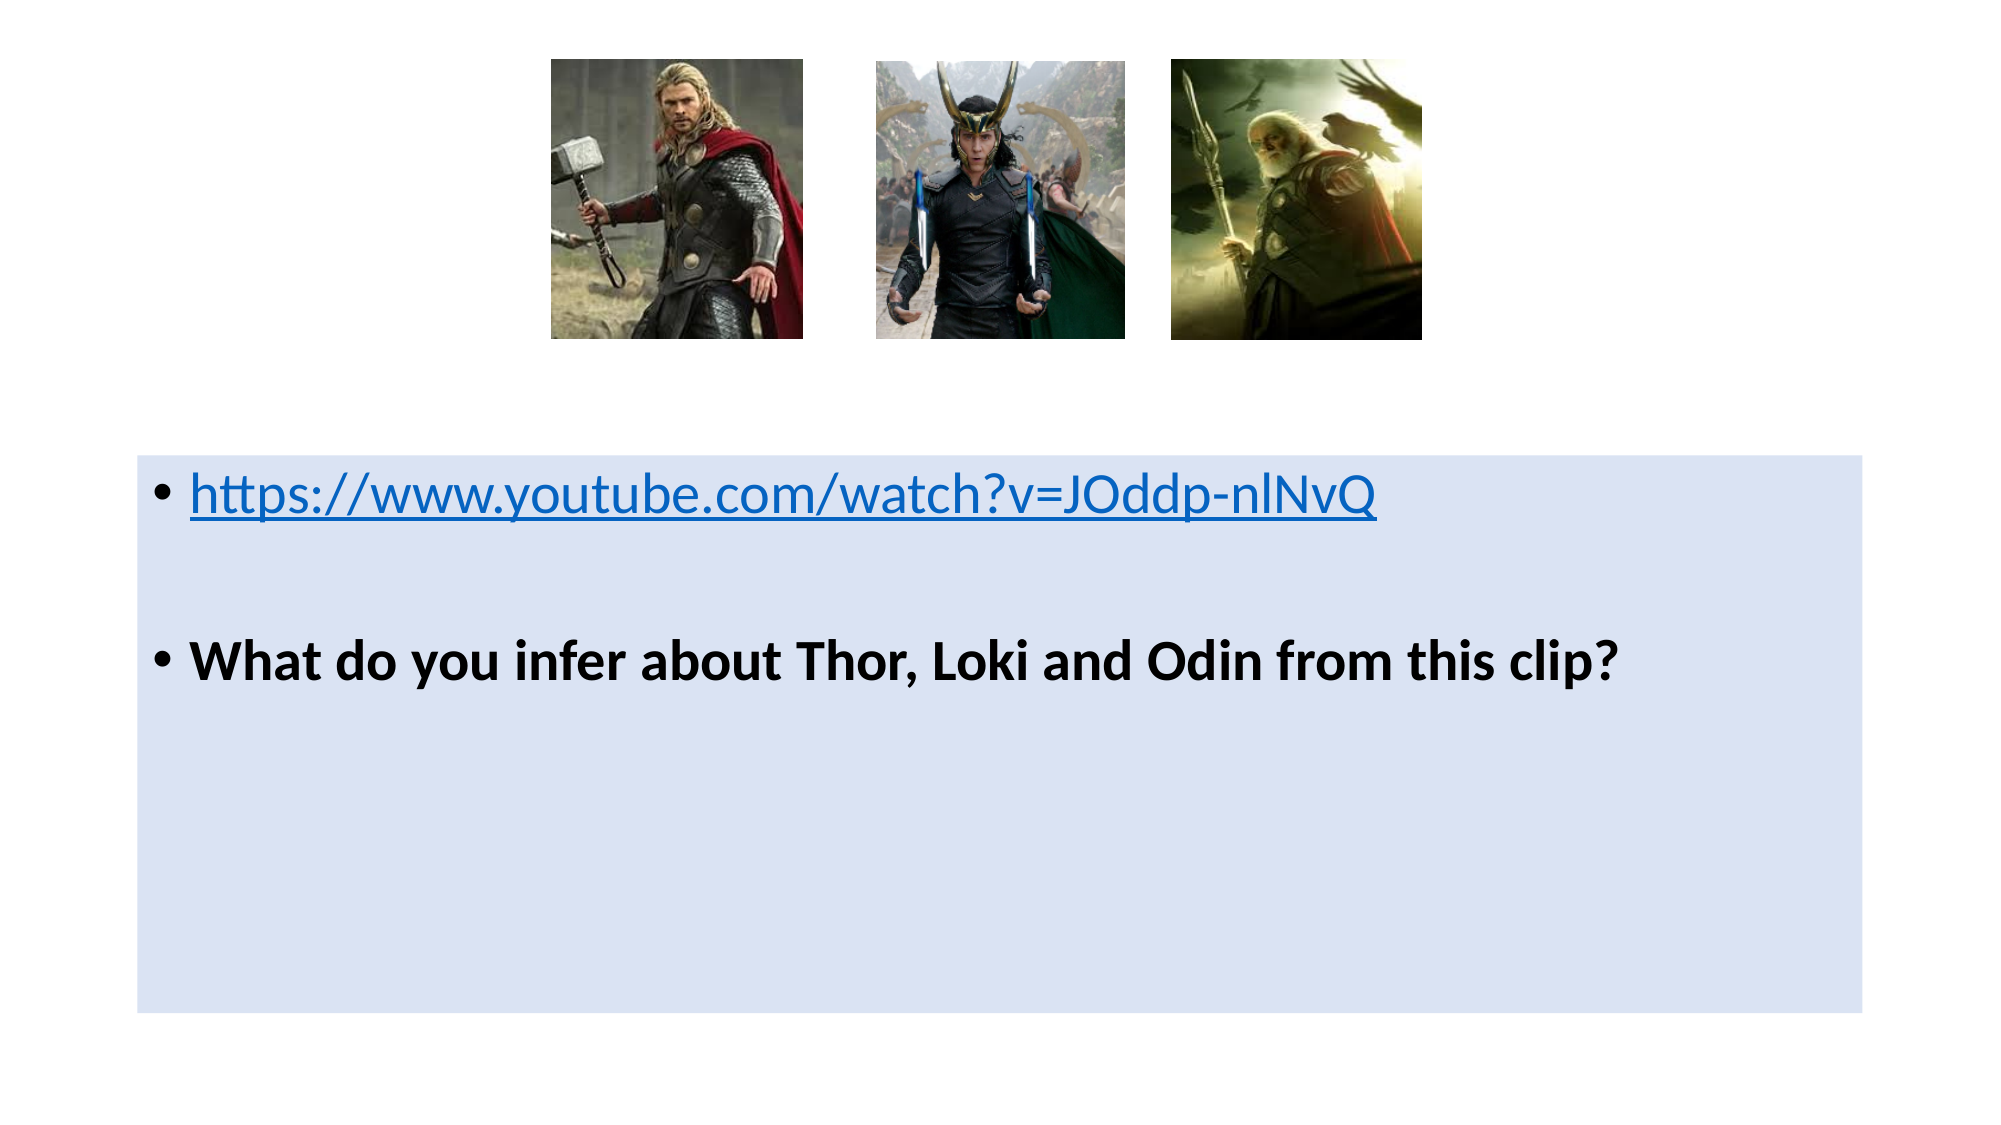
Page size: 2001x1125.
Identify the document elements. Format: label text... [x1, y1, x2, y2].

picture [875, 61, 1125, 339]
picture [551, 59, 803, 339]
list https://www.youtube.com/watch?v=JOddp-nlNvQ What do you infer about Thor, Loki and Odin from this clip? [137, 455, 1863, 1014]
picture [1171, 59, 1422, 340]
